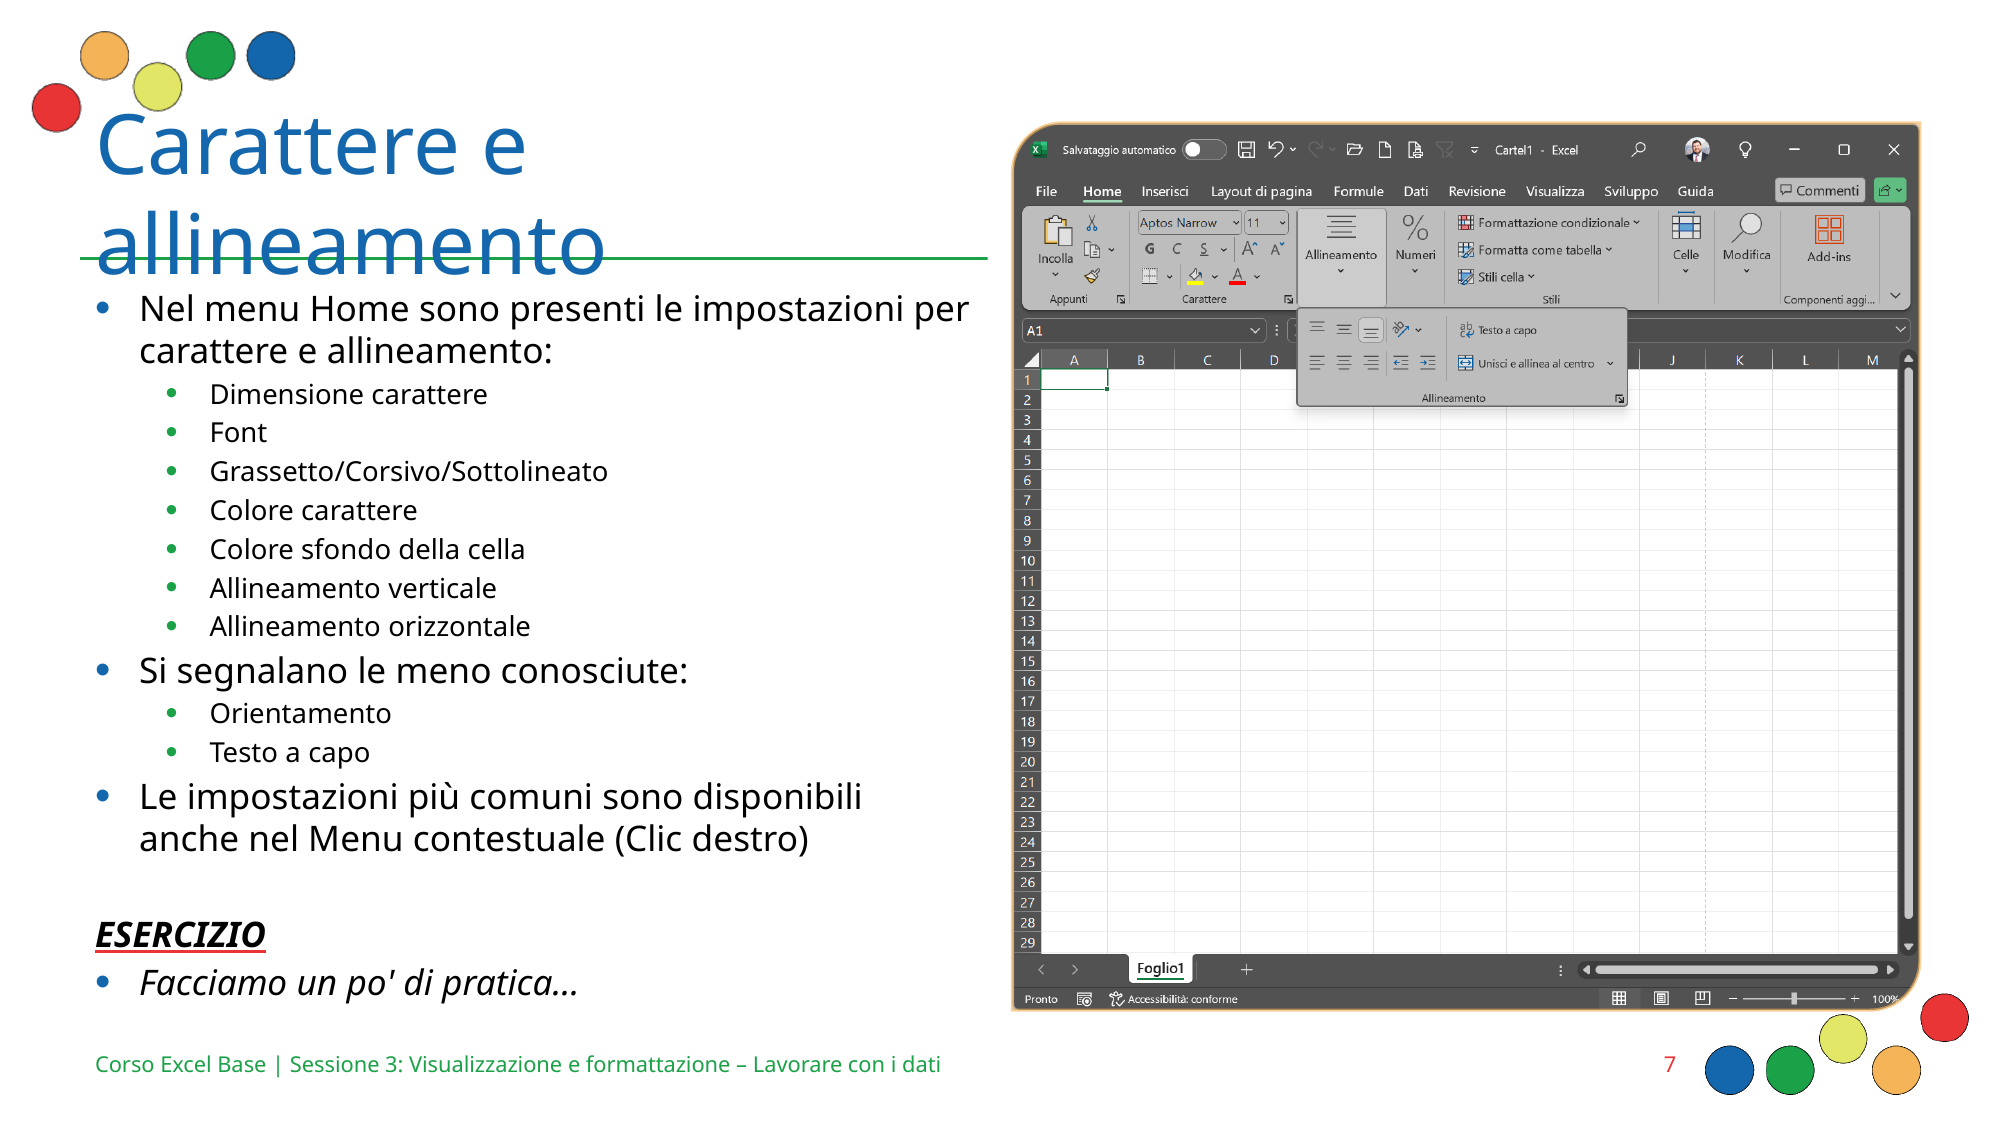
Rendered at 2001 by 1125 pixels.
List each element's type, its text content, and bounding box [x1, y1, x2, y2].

slide_number 7 [1583, 1035, 1692, 1096]
title Carattere e allineamento [80, 123, 988, 259]
picture [1012, 122, 1971, 1096]
footer Corso Excel Base | Sessione 3: Visualizzazione e formattazione – Lavorare con i dati [80, 1035, 1571, 1096]
picture [29, 30, 295, 135]
list Nel menu Home sono presenti le impostazioni per carattere e allineamento: Dimensione carattere Font Grassetto/Corsivo/Sottolineato Colore carattere Colore sfondo della cella Allineamento verticale Allineamento orizzontale Si segnalano le meno conosciute: Orientamento Testo a capo Le impostazioni più comuni sono disponibili anche nel Menu contestuale (Clic destro) ESERCIZIO Facciamo un po' di pratica… [80, 278, 988, 1011]
